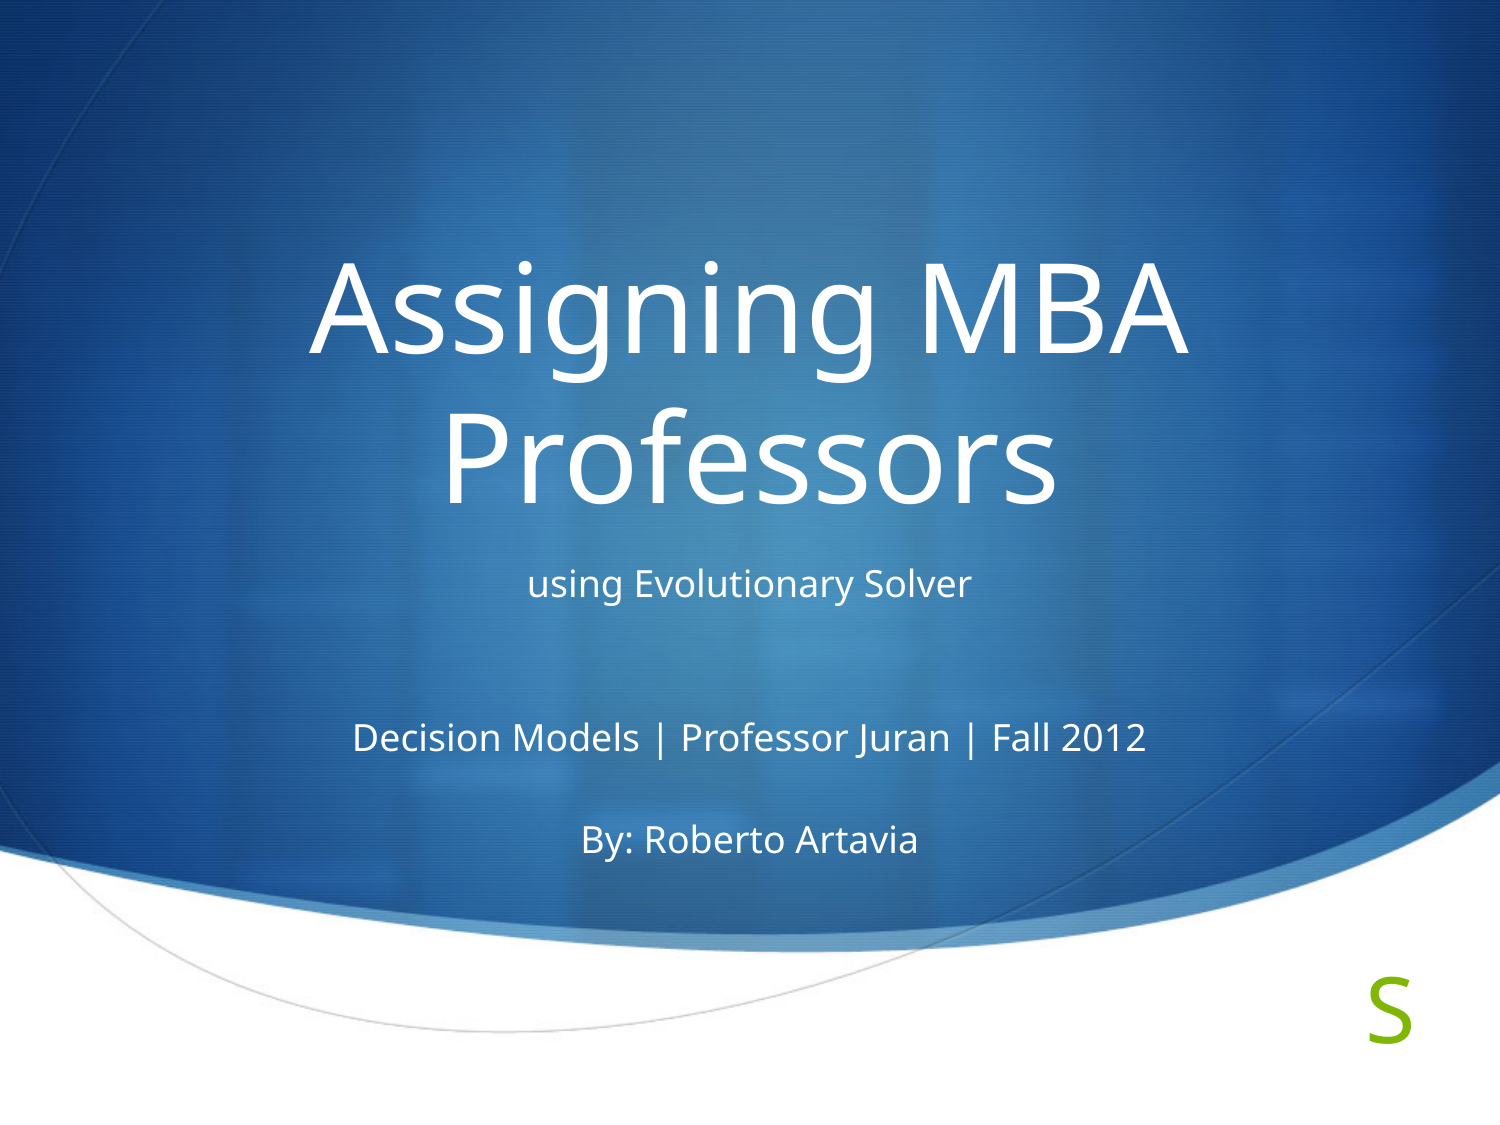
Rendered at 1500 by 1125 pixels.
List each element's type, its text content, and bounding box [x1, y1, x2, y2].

title Assigning MBA Professors [75, 212, 1425, 529]
picture [0, 0, 1500, 1125]
subtitle using Evolutionary Solver Decision Models | Professor Juran | Fall 2012 By: Roberto Artavia [75, 560, 1425, 888]
